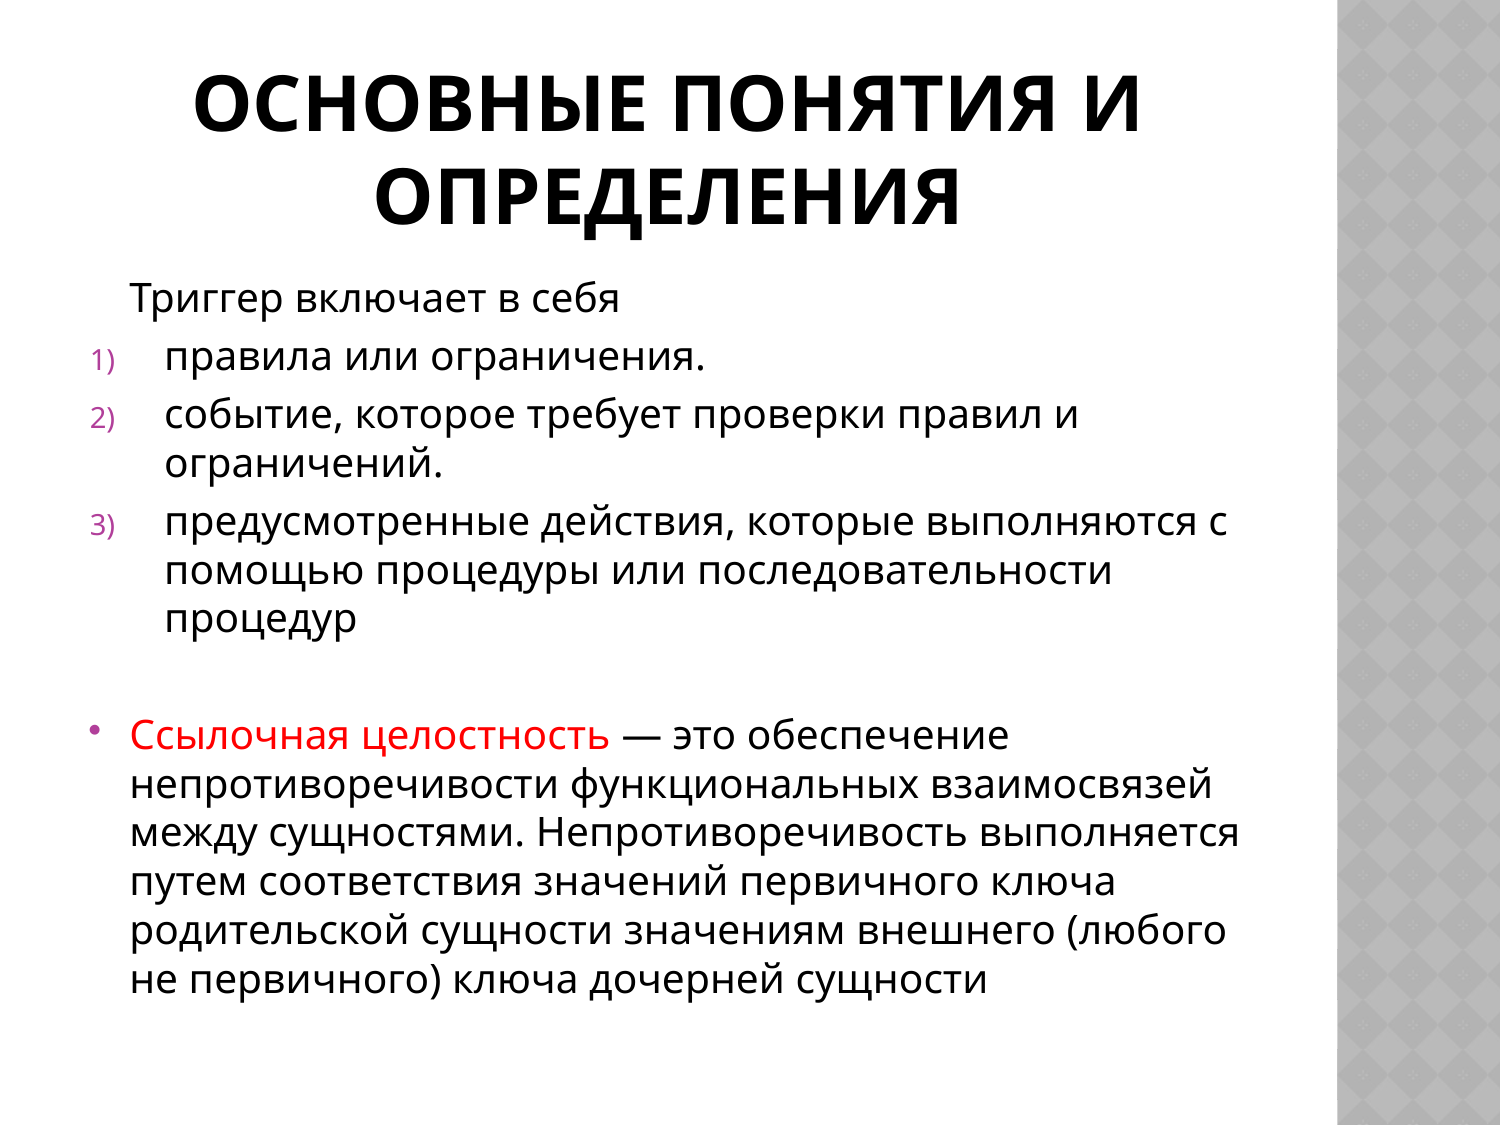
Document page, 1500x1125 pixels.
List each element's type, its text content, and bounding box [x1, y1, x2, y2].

list Триггер включает в себя правила или ограничения. событие, которое требует проверки правил и ограничений. предусмотренные действия, которые выполняются с помощью процедуры или последовательности процедур Ссылочная целостность — это обеспечение непротиворечивости функциональных взаимосвязей между сущностями. Непротиворечивость выполняется путем соответствия значений первичного ключа родительской сущности значениям внешнего (любого не первичного) ключа дочерней сущности [75, 264, 1263, 1059]
title Основные понятия и определения [75, 52, 1263, 240]
